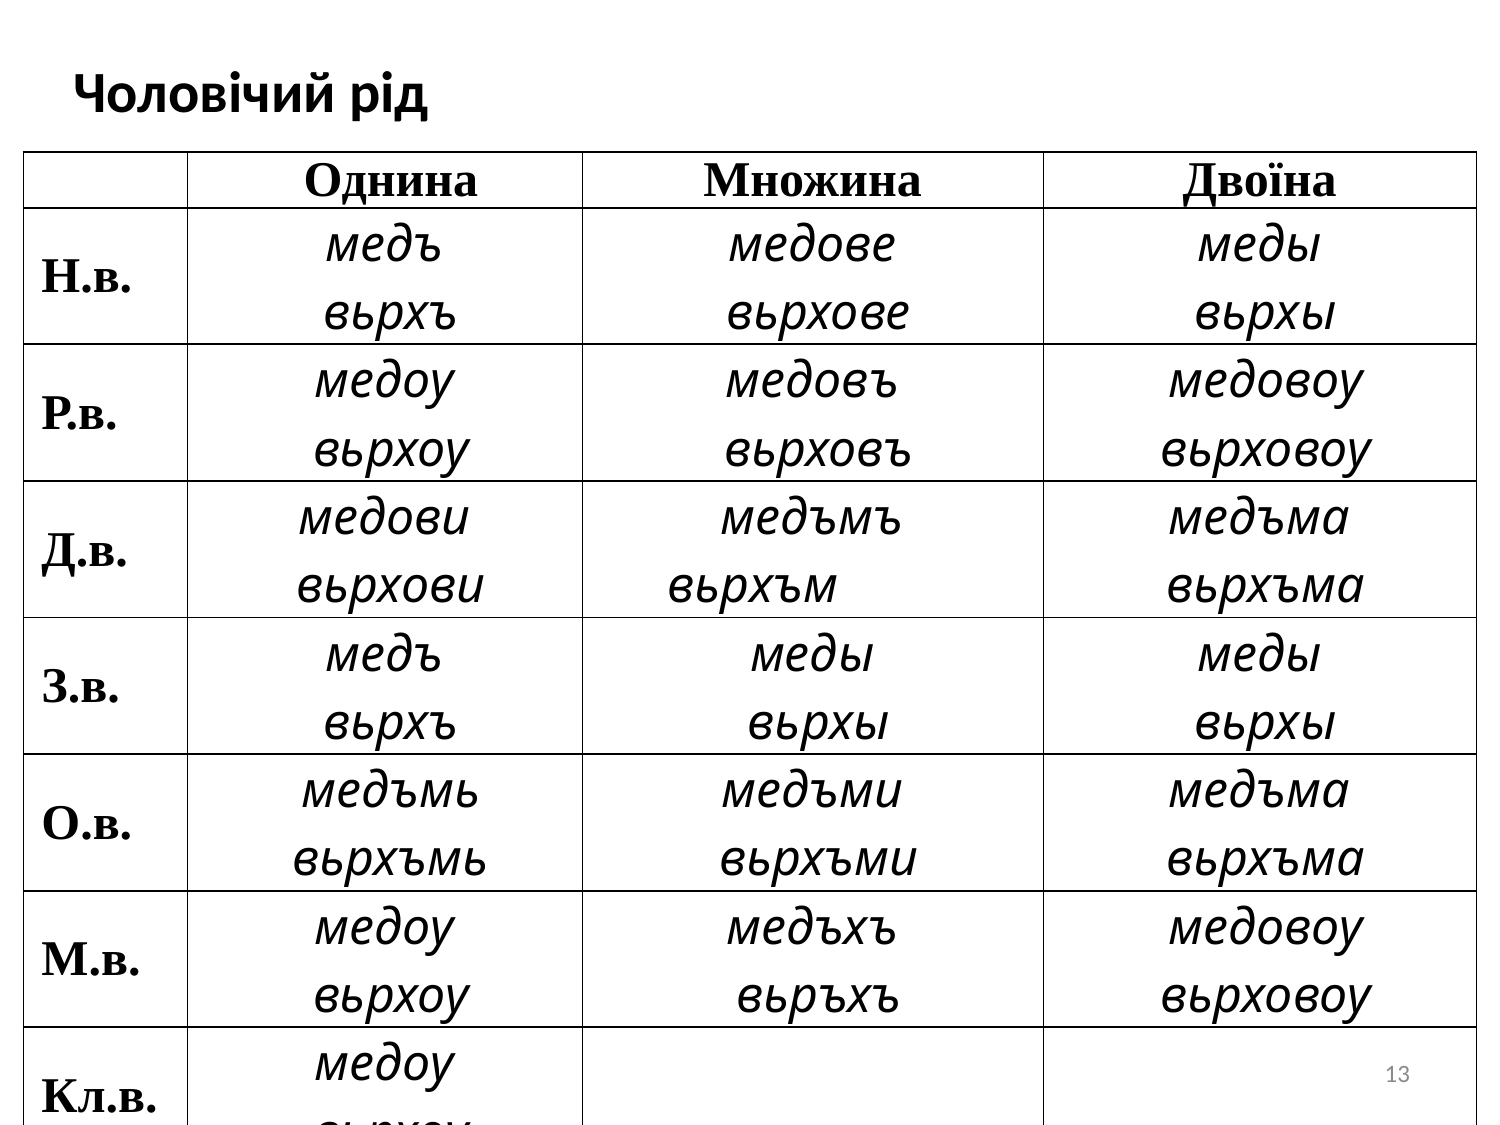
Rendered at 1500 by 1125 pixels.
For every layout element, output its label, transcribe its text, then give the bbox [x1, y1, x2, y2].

table_cell Р.в. [24, 345, 187, 480]
table_cell Д.в. [24, 482, 187, 617]
table_cell меды вьрхы [1044, 209, 1476, 343]
table_cell [1044, 1028, 1476, 1125]
table_cell медъмь вьрхъмь [188, 755, 582, 890]
table_header Двоїна [1044, 153, 1476, 207]
table_cell медъ вьрхъ [188, 618, 582, 753]
table_cell З.в. [24, 618, 187, 753]
table_cell меды вьрхы [1044, 618, 1476, 753]
table_cell медове вьрхове [583, 209, 1043, 343]
table_cell меды вьрхы [583, 618, 1043, 753]
table_cell медоу вьрхоу [188, 345, 582, 480]
table_cell медъмъ вьрхъм [583, 482, 1043, 617]
table_cell медъма вьрхъма [1044, 755, 1476, 890]
table_cell медъма вьрхъма [1044, 482, 1476, 617]
table_cell медъ вьрхъ [188, 209, 582, 343]
table_cell медъхъ вьръхъ [583, 892, 1043, 1026]
table_cell медовоу вьрховоу [1044, 892, 1476, 1026]
table_header [24, 153, 187, 207]
table_cell [583, 1028, 1043, 1125]
table_cell медоу вьрхоу [188, 892, 582, 1026]
text_box Чоловічий рід [58, 46, 504, 132]
table_header Множина [583, 153, 1043, 207]
table_header Однина [188, 153, 582, 207]
table_cell медовъ вьрховъ [583, 345, 1043, 480]
table_cell М.в. [24, 892, 187, 1026]
table_cell Н.в. [24, 209, 187, 343]
table_cell медовоу вьрховоу [1044, 345, 1476, 480]
table_cell медови вьрхови [188, 482, 582, 617]
table_cell медоу вьрхоу [188, 1028, 582, 1125]
table_cell Кл.в. [24, 1028, 187, 1125]
table_cell медъми вьрхъми [583, 755, 1043, 890]
table_cell О.в. [24, 755, 187, 890]
